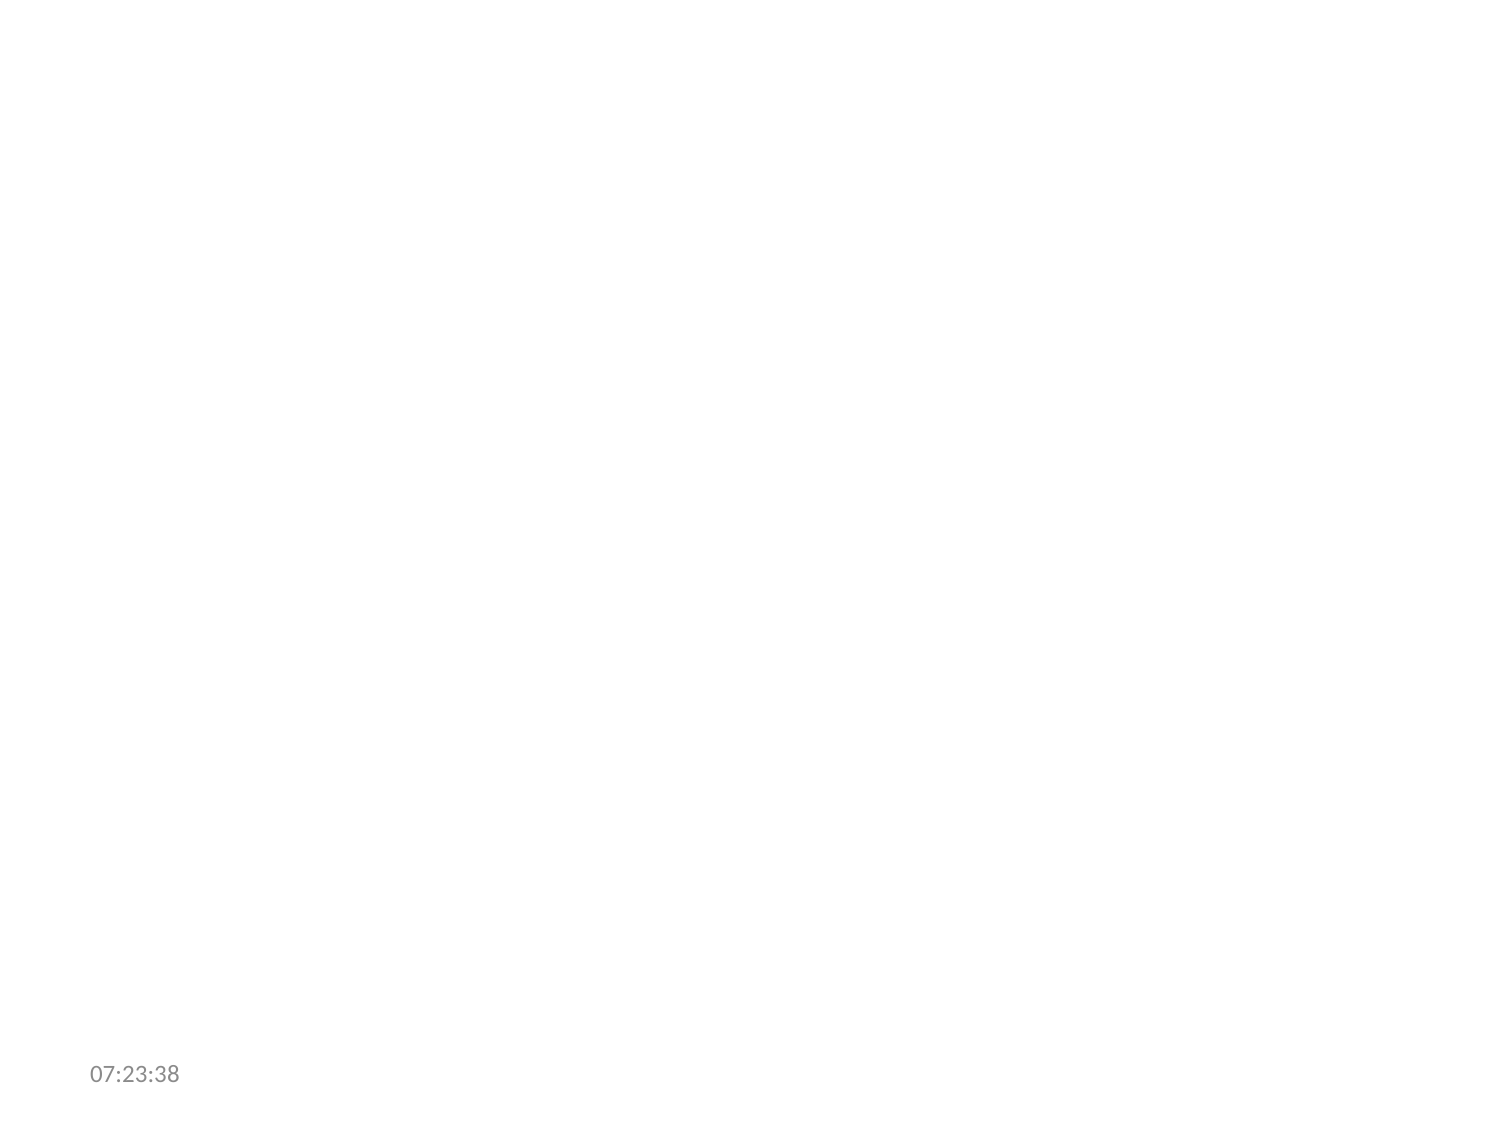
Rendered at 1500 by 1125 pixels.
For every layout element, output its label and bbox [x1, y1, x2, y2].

slide_number [75, 1042, 425, 1103]
